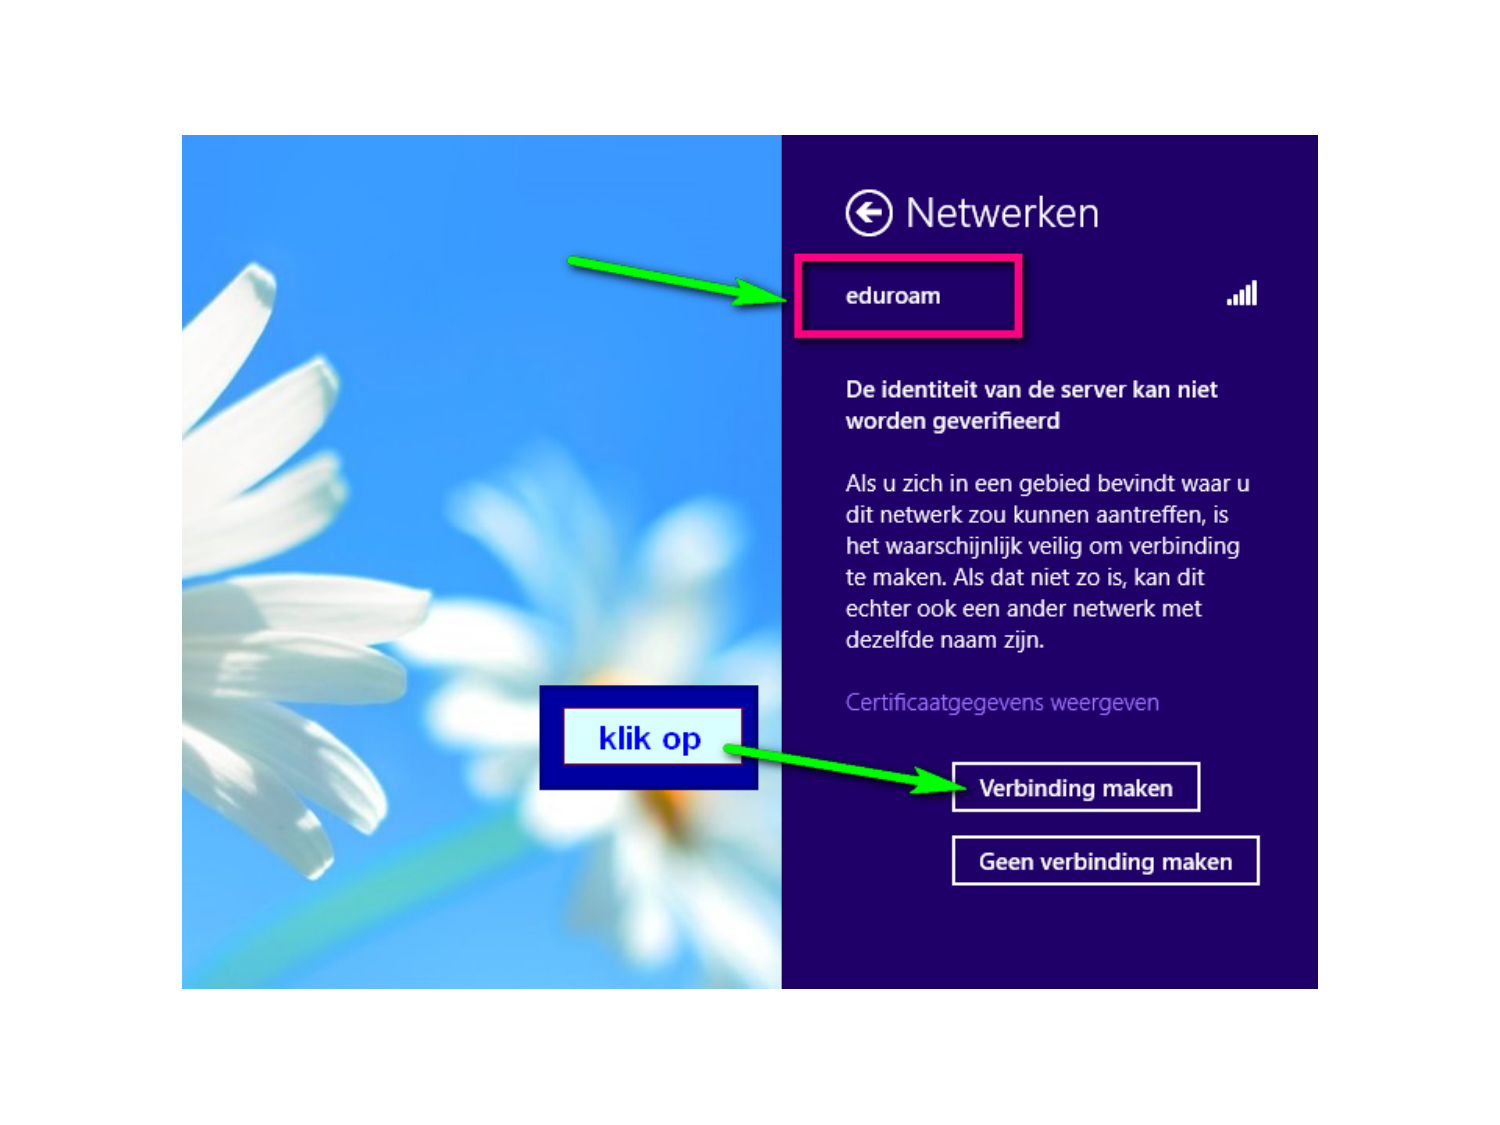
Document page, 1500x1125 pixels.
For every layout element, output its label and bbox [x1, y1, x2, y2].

picture [181, 135, 1318, 990]
